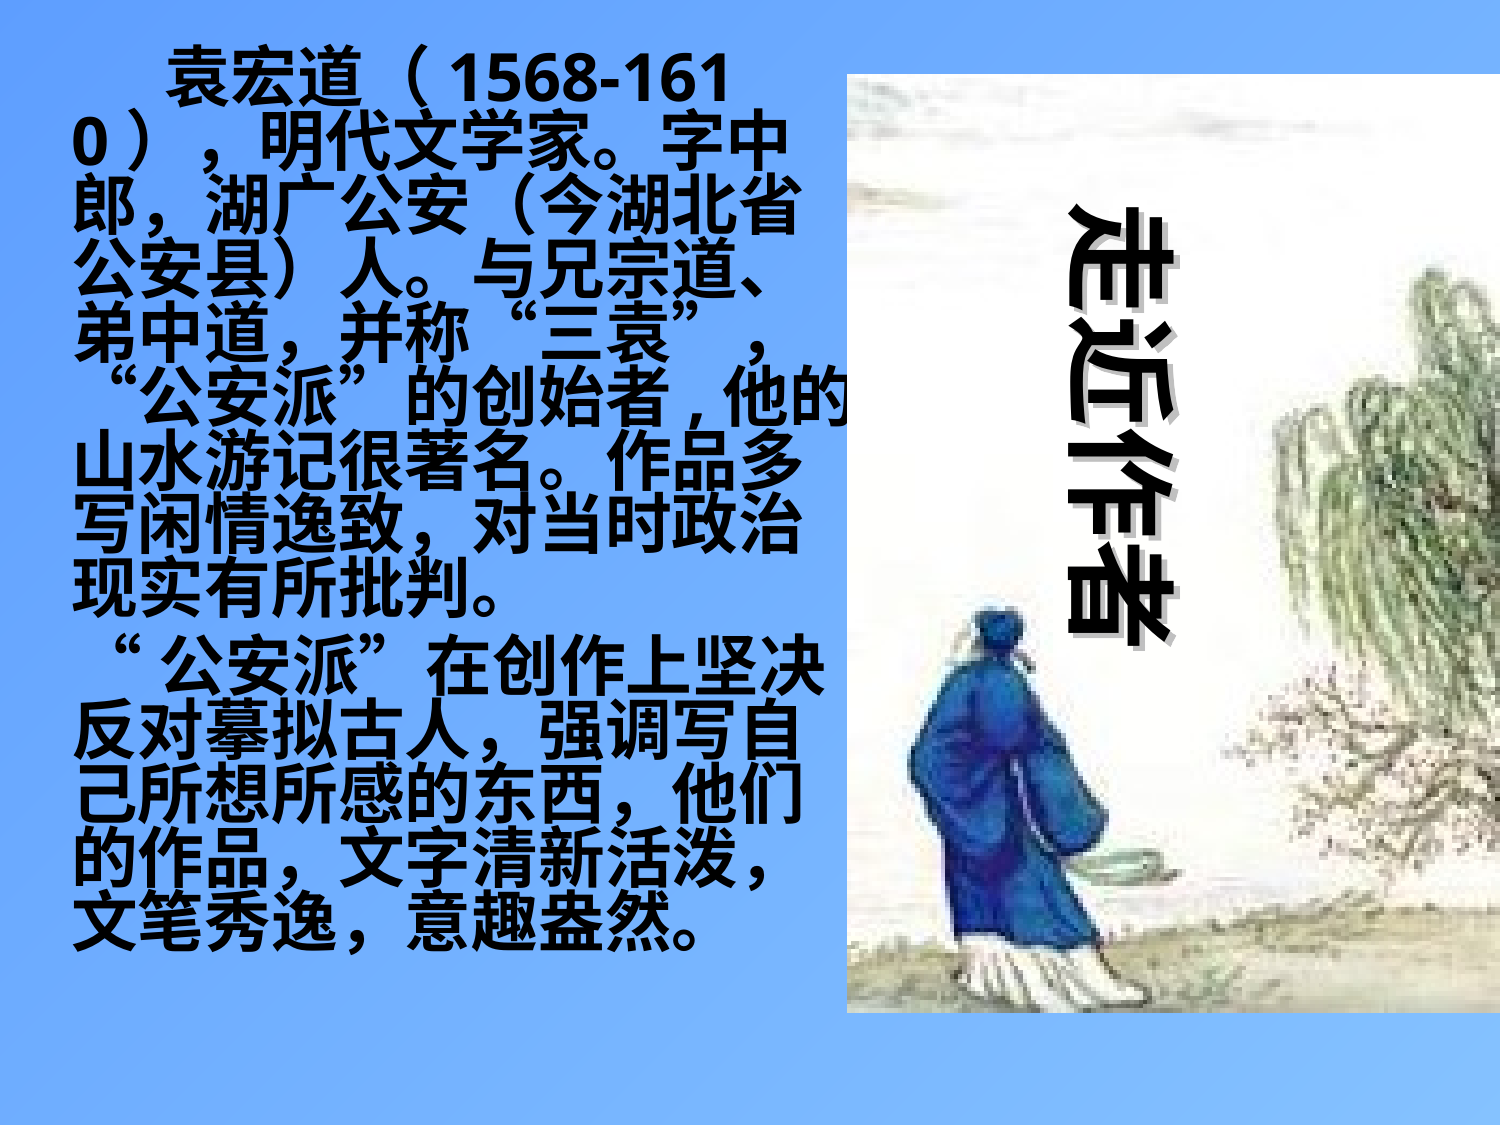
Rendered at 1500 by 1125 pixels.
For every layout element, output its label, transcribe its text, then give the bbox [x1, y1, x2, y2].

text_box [847, 74, 1500, 1013]
list 袁宏道（1568-1610），明代文学家。字中郎，湖广公安（今湖北省公安县）人。与兄宗道、弟中道，并称“三袁”， “公安派”的创始者,他的山水游记很著名。作品多写闲情逸致，对当时政治现实有所批判。 “公安派”在创作上坚决反对摹拟古人，强调写自己所想所感的东西，他们的作品，文字清新活泼，文笔秀逸，意趣盎然。 [0, 42, 880, 1038]
